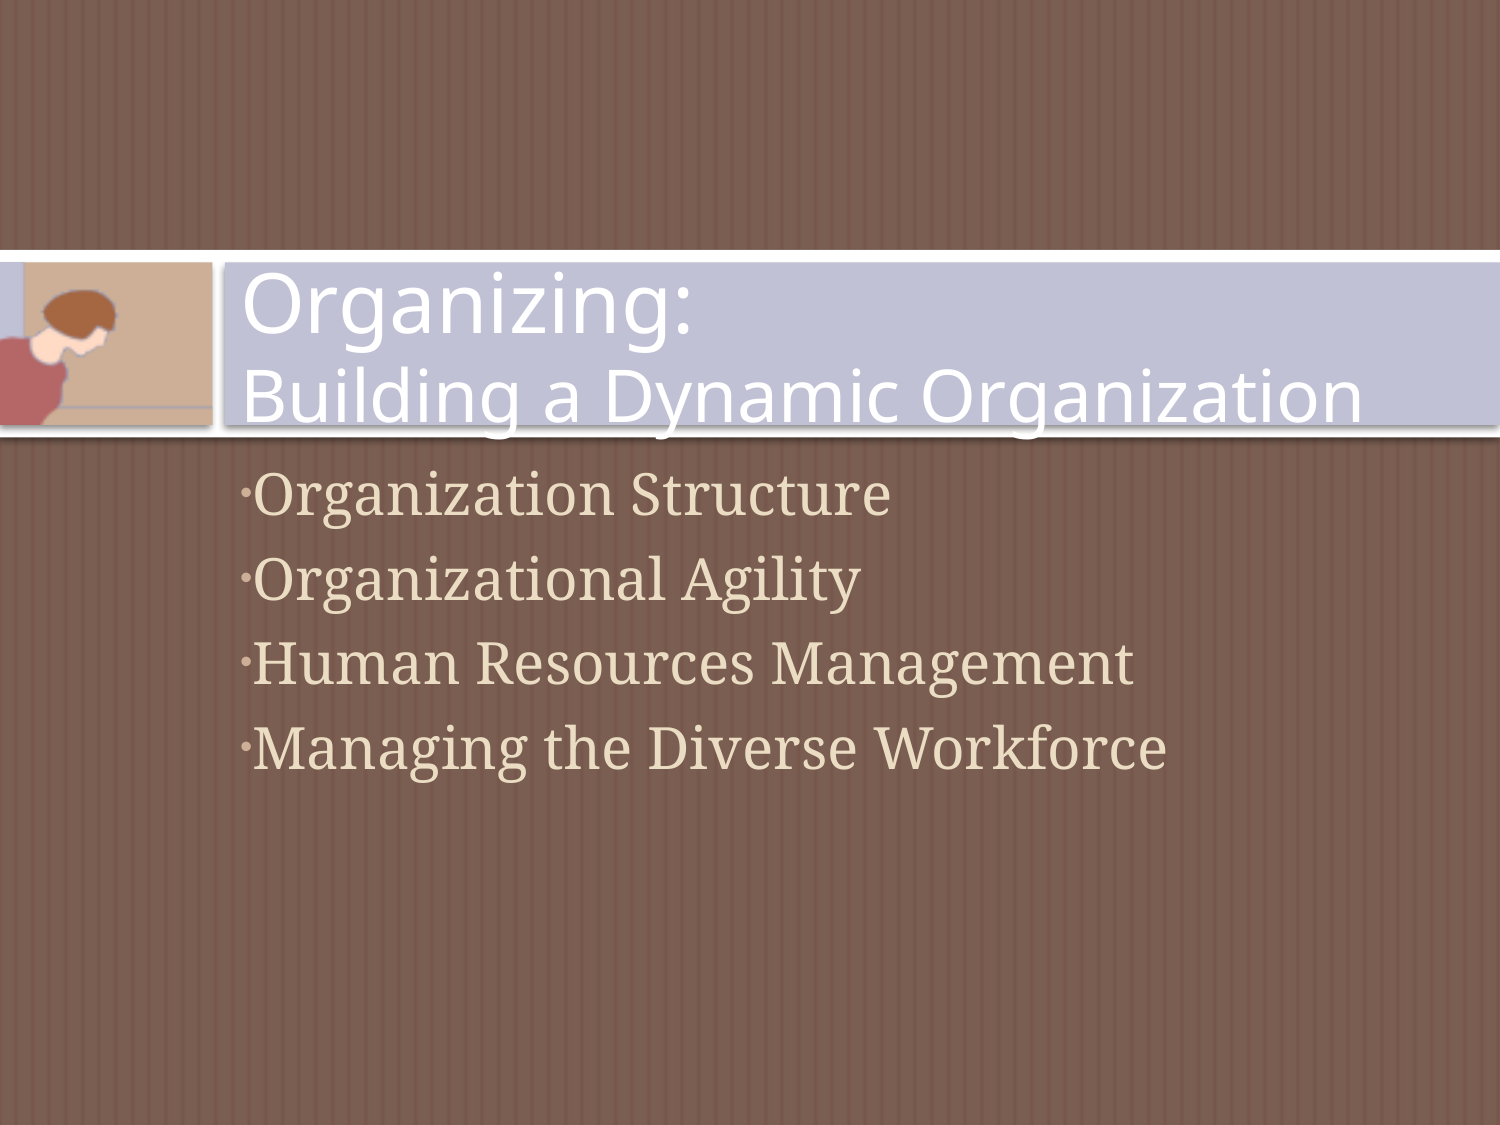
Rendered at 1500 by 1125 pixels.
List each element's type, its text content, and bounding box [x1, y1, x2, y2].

list Organization Structure Organizational Agility Human Resources Management Managing the Diverse Workforce [224, 449, 1394, 951]
picture [0, 262, 213, 426]
title Organizing: Building a Dynamic Organization [224, 262, 1476, 426]
